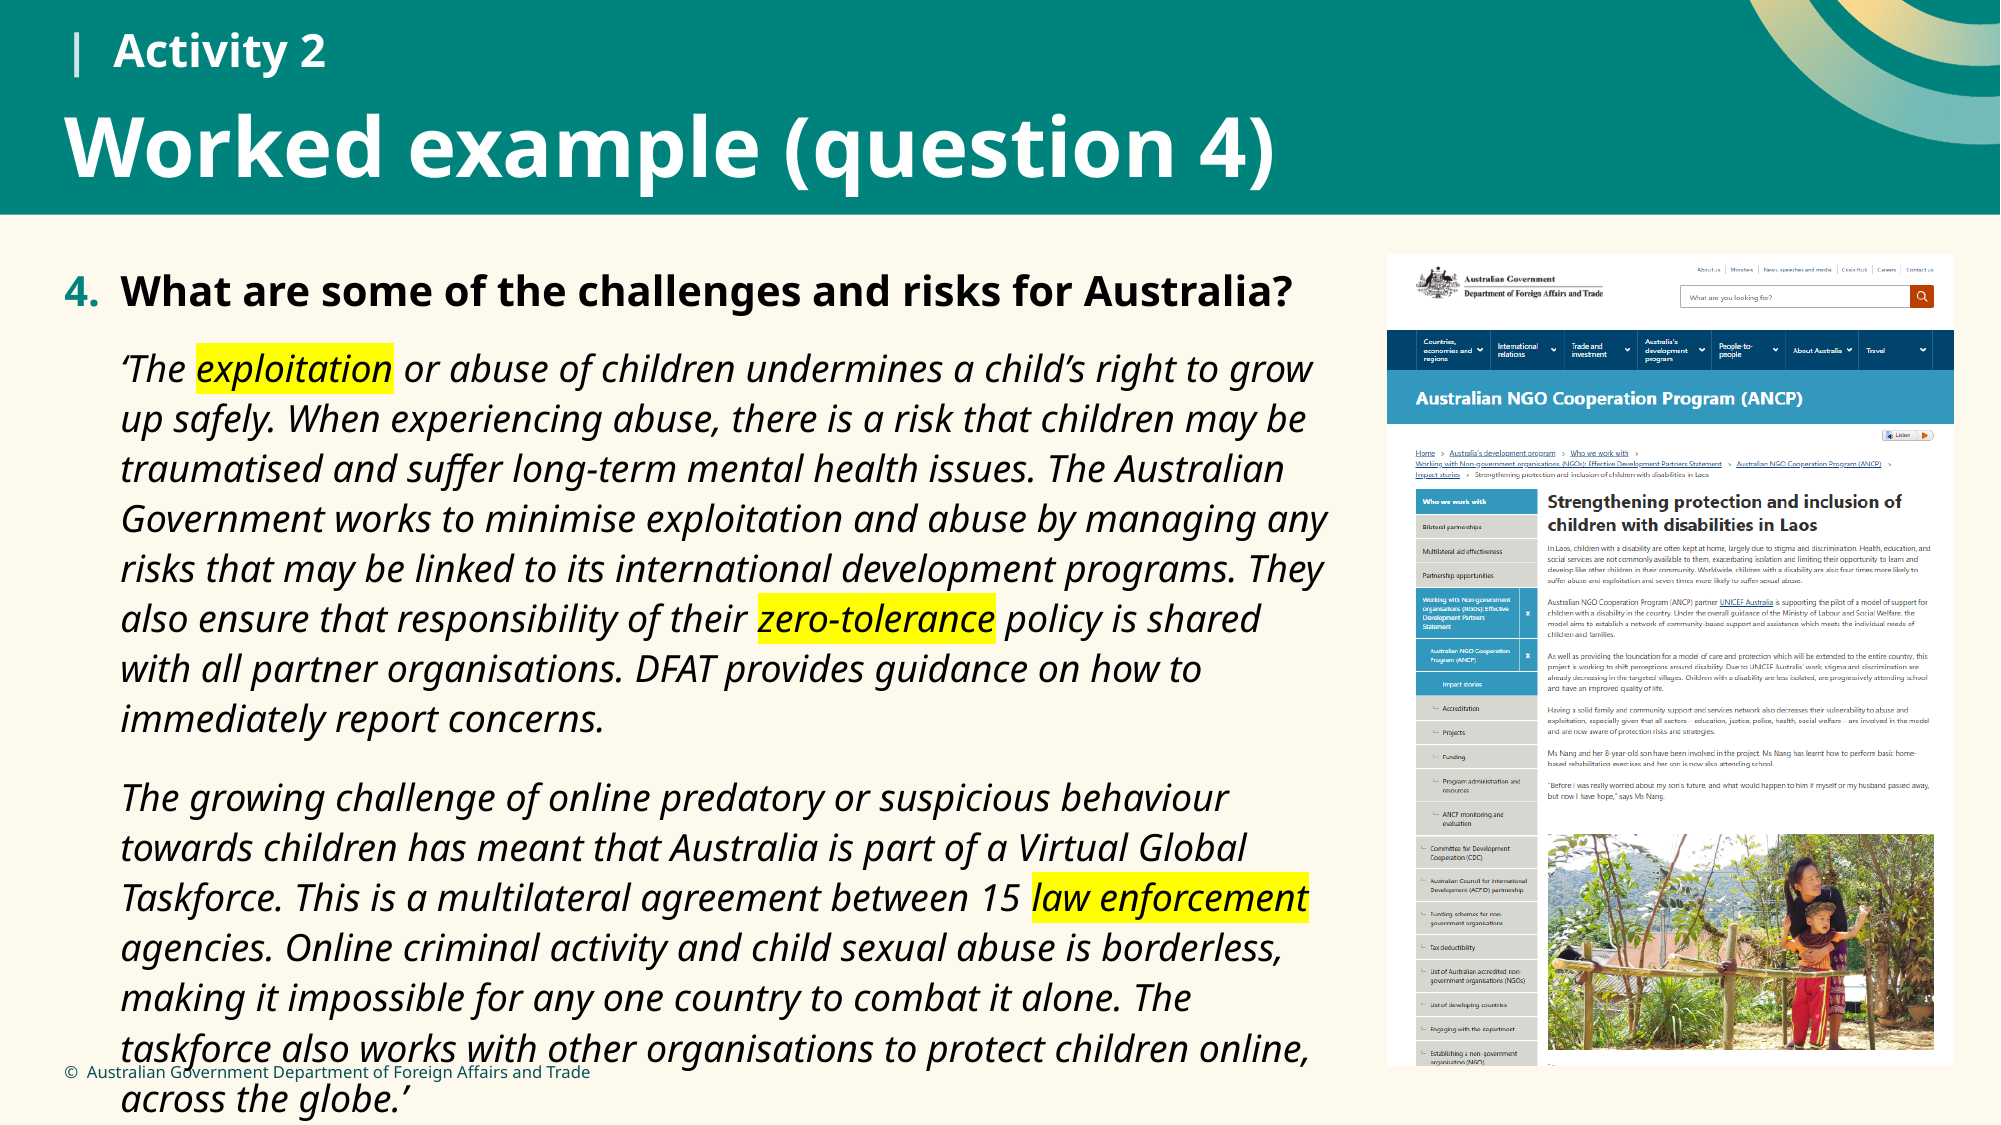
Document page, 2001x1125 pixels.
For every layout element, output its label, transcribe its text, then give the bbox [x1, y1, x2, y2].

picture [1387, 254, 1955, 1067]
list What are some of the challenges and risks for Australia? ‘The exploitation or abuse of children undermines a child’s right to grow up safely. When experiencing abuse, there is a risk that children may be traumatised and suffer long-term mental health issues. The Australian Government works to minimise exploitation and abuse by managing any risks that may be linked to its international development programs. They also ensure that responsibility of their zero-tolerance policy is shared with all partner organisations. DFAT provides guidance on how to immediately report concerns. The growing challenge of online predatory or suspicious behaviour towards children has meant that Australia is part of a Virtual Global Taskforce. This is a multilateral agreement between 15 law enforcement agencies. Online criminal activity and child sexual abuse is borderless, making it impossible for any one country to combat it alone. The taskforce also works with other organisations to protect children online, across the globe.’ [64, 249, 1346, 1039]
title Worked example (question 4) [64, 86, 1790, 215]
picture [1698, 0, 2000, 158]
